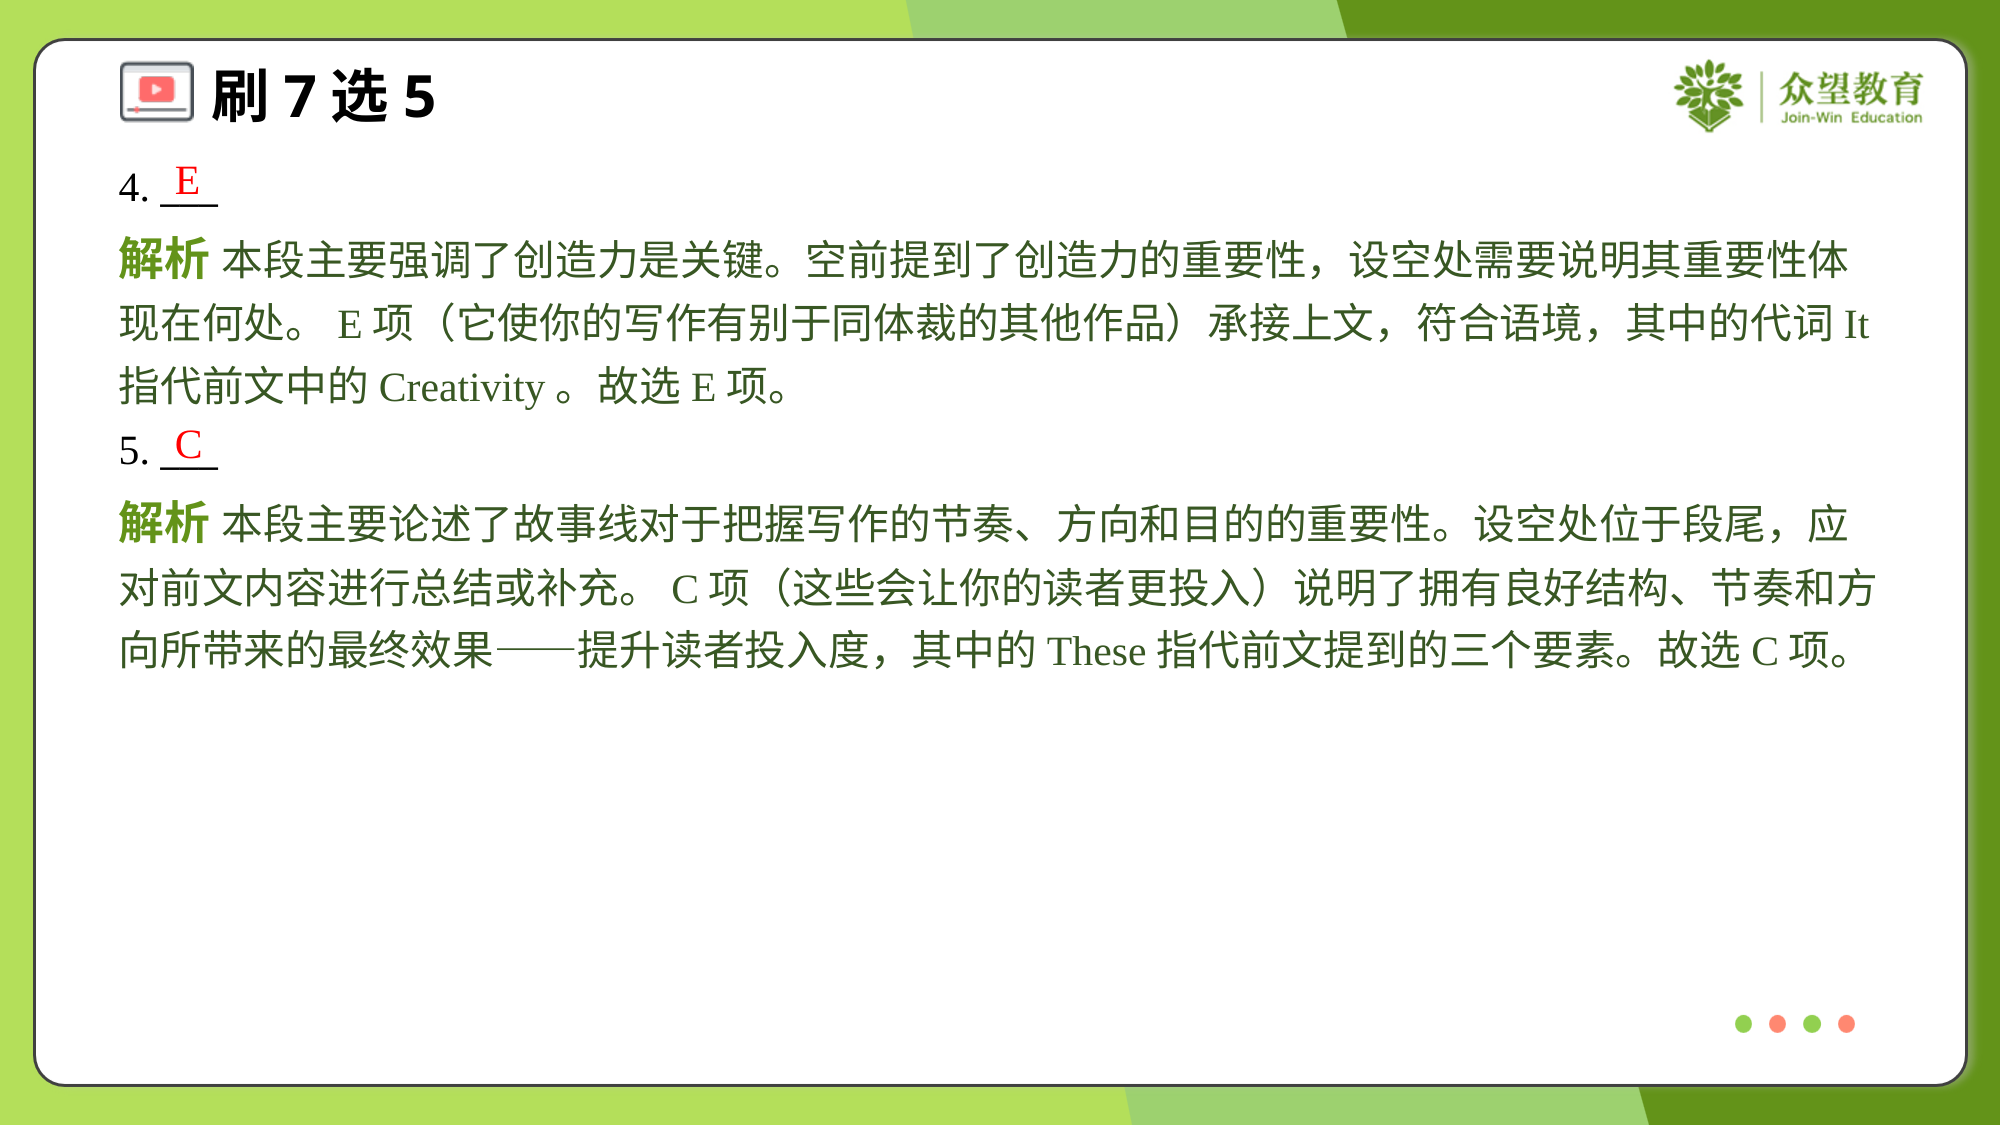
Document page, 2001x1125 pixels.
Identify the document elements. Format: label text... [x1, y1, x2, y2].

text_box 解析 本段主要强调了创造力是关键。空前提到了创造力的重要性，设空处需要说明其重要性体现在何处。E项（它使你的写作有别于同体裁的其他作品）承接上文，符合语境，其中的代词It指代前文中的Creativity。故选E项。 [118, 215, 1883, 405]
text_box 5. ___ [118, 410, 1883, 468]
text_box C [170, 404, 208, 463]
text_box 解析 本段主要论述了故事线对于把握写作的节奏、方向和目的的重要性。设空处位于段尾，应对前文内容进行总结或补充。C项（这些会让你的读者更投入）说明了拥有良好结构、节奏和方向所带来的最终效果——提升读者投入度，其中的These指代前文提到的三个要素。故选C项。 [118, 480, 1883, 670]
text_box E [170, 140, 205, 199]
picture [0, 0, 2000, 1125]
text_box 4. ___ [118, 146, 1883, 204]
